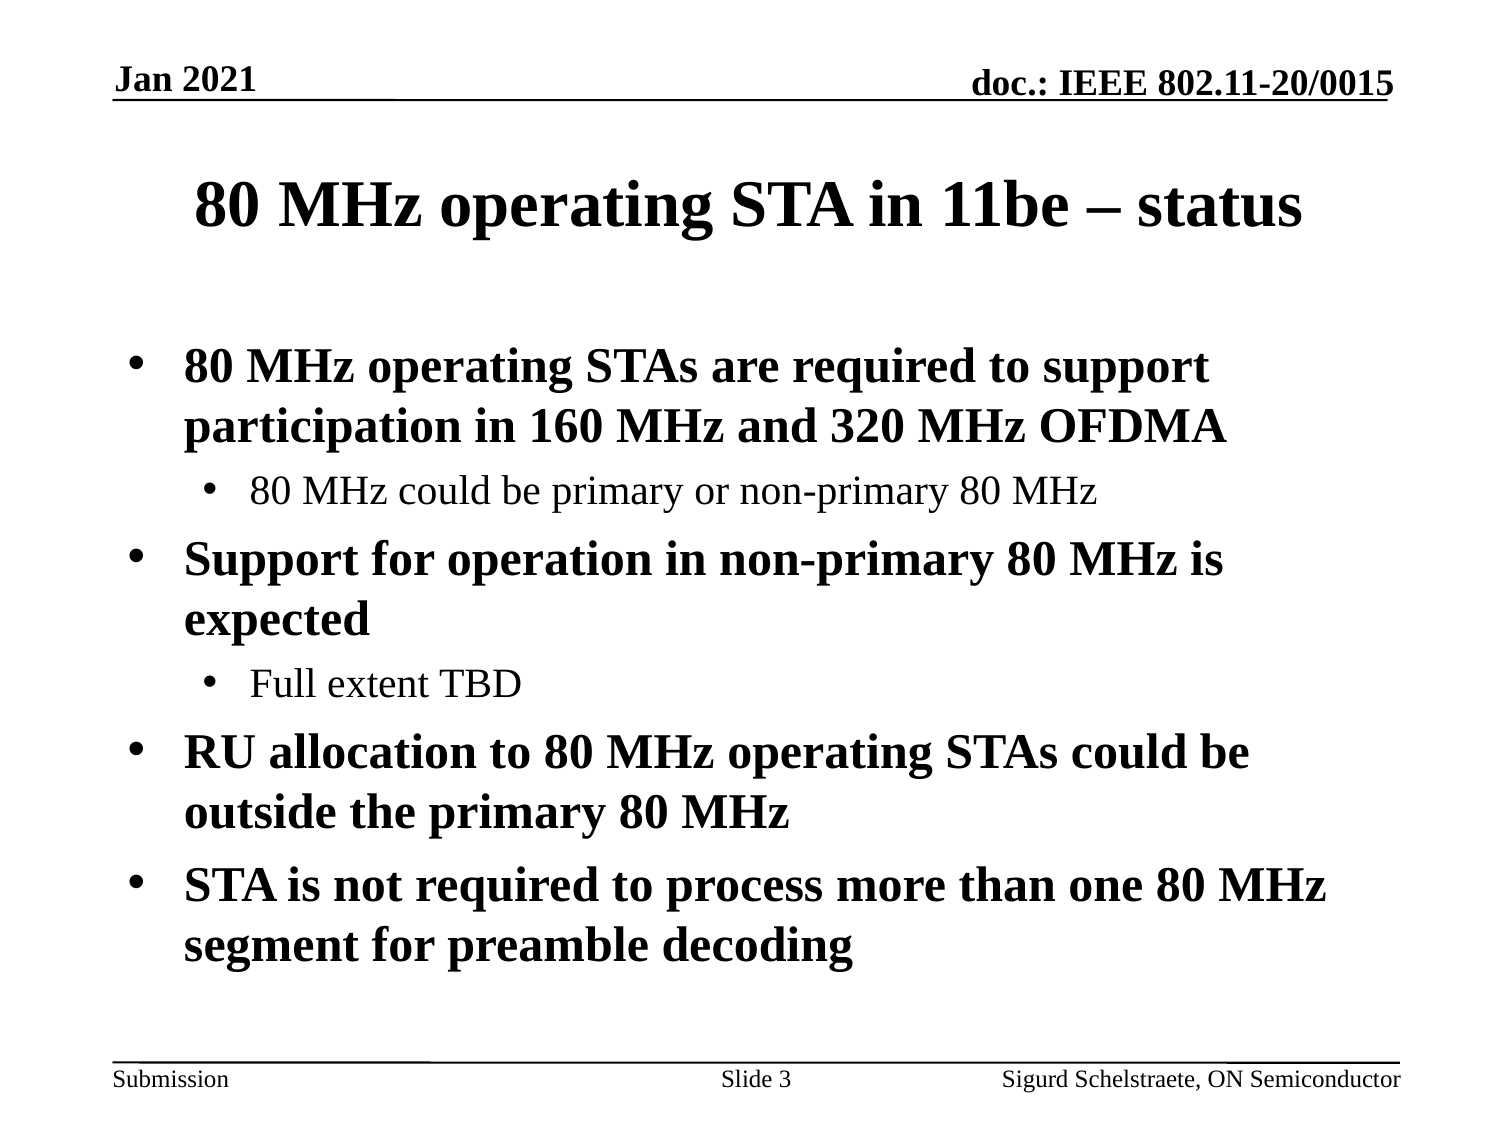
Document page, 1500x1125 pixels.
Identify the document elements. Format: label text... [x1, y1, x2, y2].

title 80 MHz operating STA in 11be – status [112, 112, 1388, 288]
footer Sigurd Schelstraete, ON Semiconductor [902, 1061, 1402, 1093]
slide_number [114, 54, 540, 100]
slide_number Slide 3 [712, 1061, 800, 1123]
list 80 MHz operating STAs are required to support participation in 160 MHz and 320 MHz OFDMA 80 MHz could be primary or non-primary 80 MHz Support for operation in non-primary 80 MHz is expected Full extent TBD RU allocation to 80 MHz operating STAs could be outside the primary 80 MHz STA is not required to process more than one 80 MHz segment for preamble decoding [112, 324, 1388, 1001]
